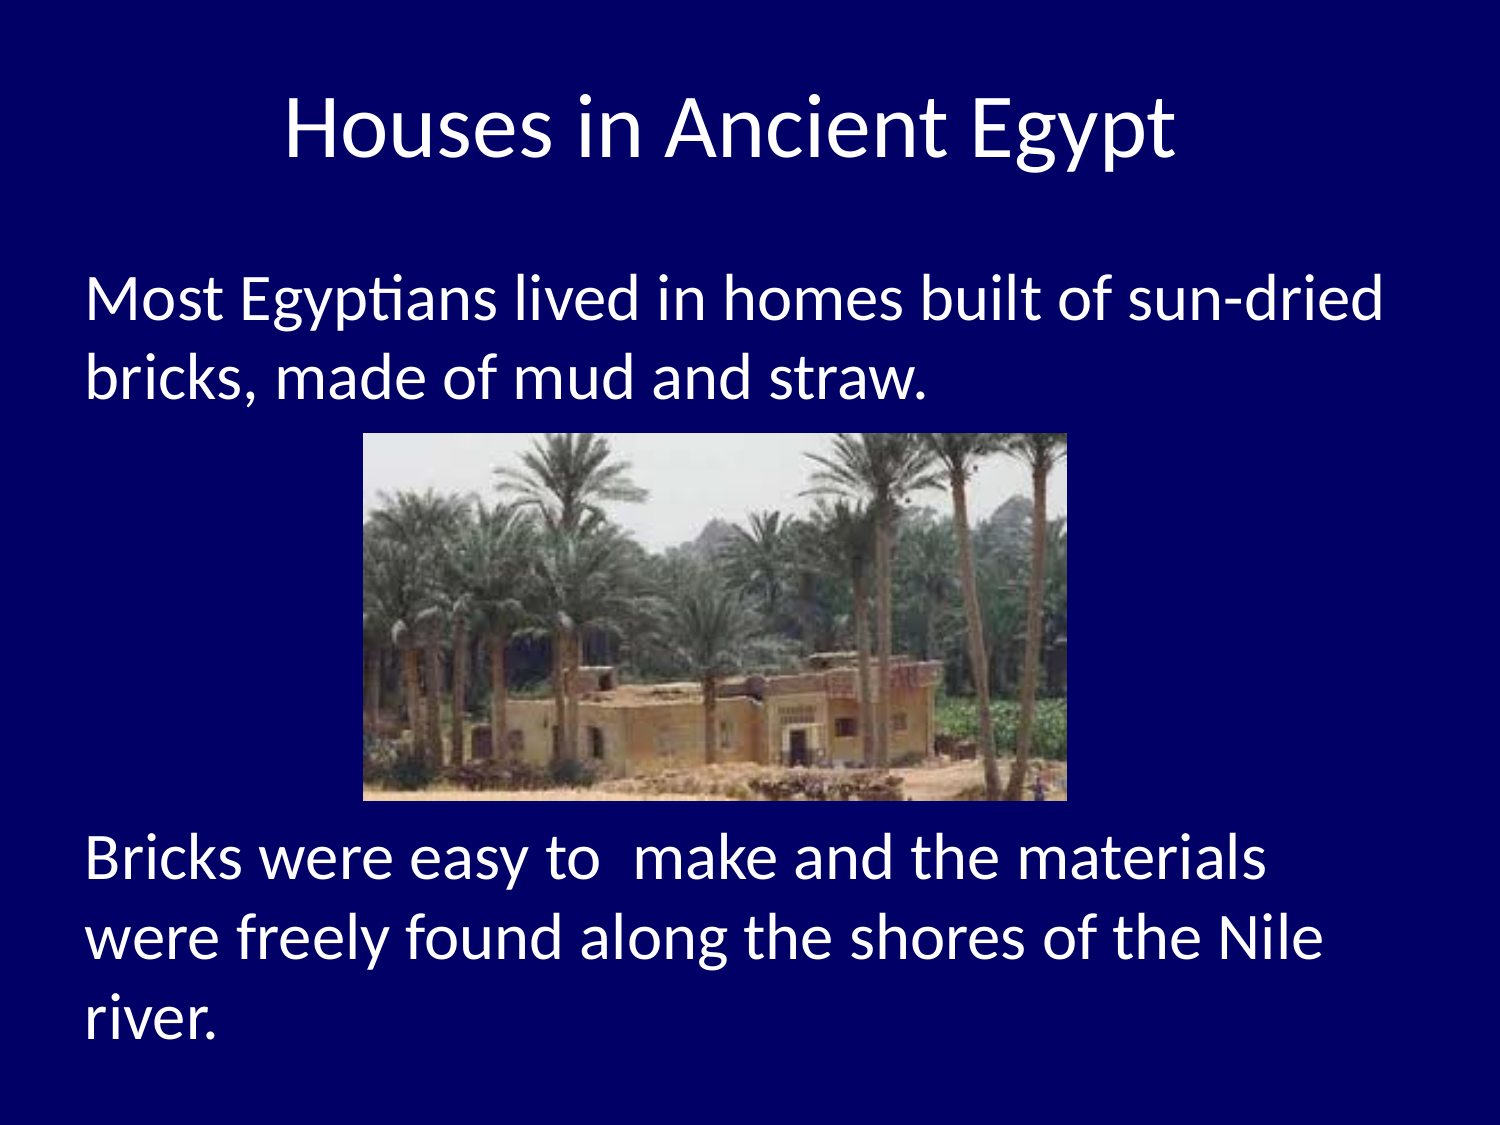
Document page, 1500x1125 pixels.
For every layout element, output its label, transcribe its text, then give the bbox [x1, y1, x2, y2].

title Houses in Ancient Egypt [93, 0, 1369, 242]
picture [362, 433, 1067, 802]
text_box Most Egyptians lived in homes built of sun-dried bricks, made of mud and straw. Bricks were easy to make and the materials were freely found along the shores of the Nile river. [70, 246, 1407, 1106]
